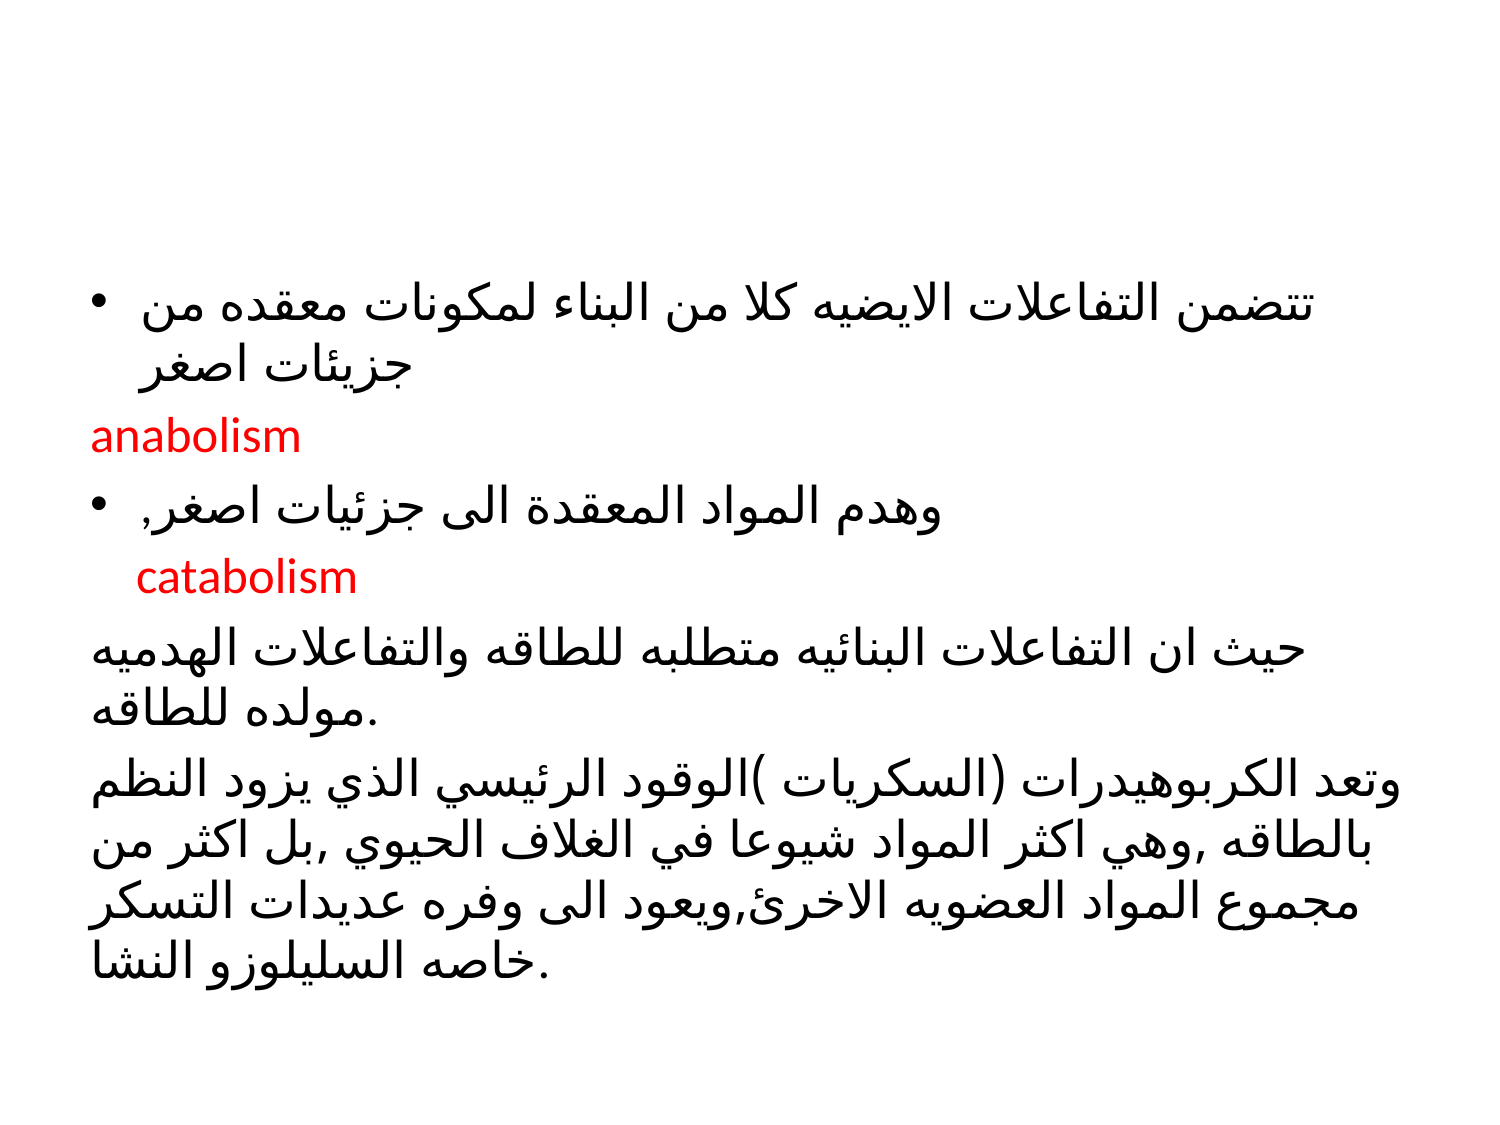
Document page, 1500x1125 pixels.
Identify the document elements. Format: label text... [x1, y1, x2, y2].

list تتضمن التفاعلات الايضيه كلا من البناء لمكونات معقده من جزيئات اصغر anabolism ,وهدم المواد المعقدة الى جزئيات اصغر catabolism حيث ان التفاعلات البنائيه متطلبه للطاقه والتفاعلات الهدميه مولده للطاقه. وتعد الكربوهيدرات (السكريات )الوقود الرئيسي الذي يزود النظم بالطاقه ,وهي اكثر المواد شيوعا في الغلاف الحيوي ,بل اكثر من مجموع المواد العضويه الاخرئ,ويعود الى وفره عديدات التسكر خاصه السليلوزو النشا. [75, 262, 1425, 1005]
